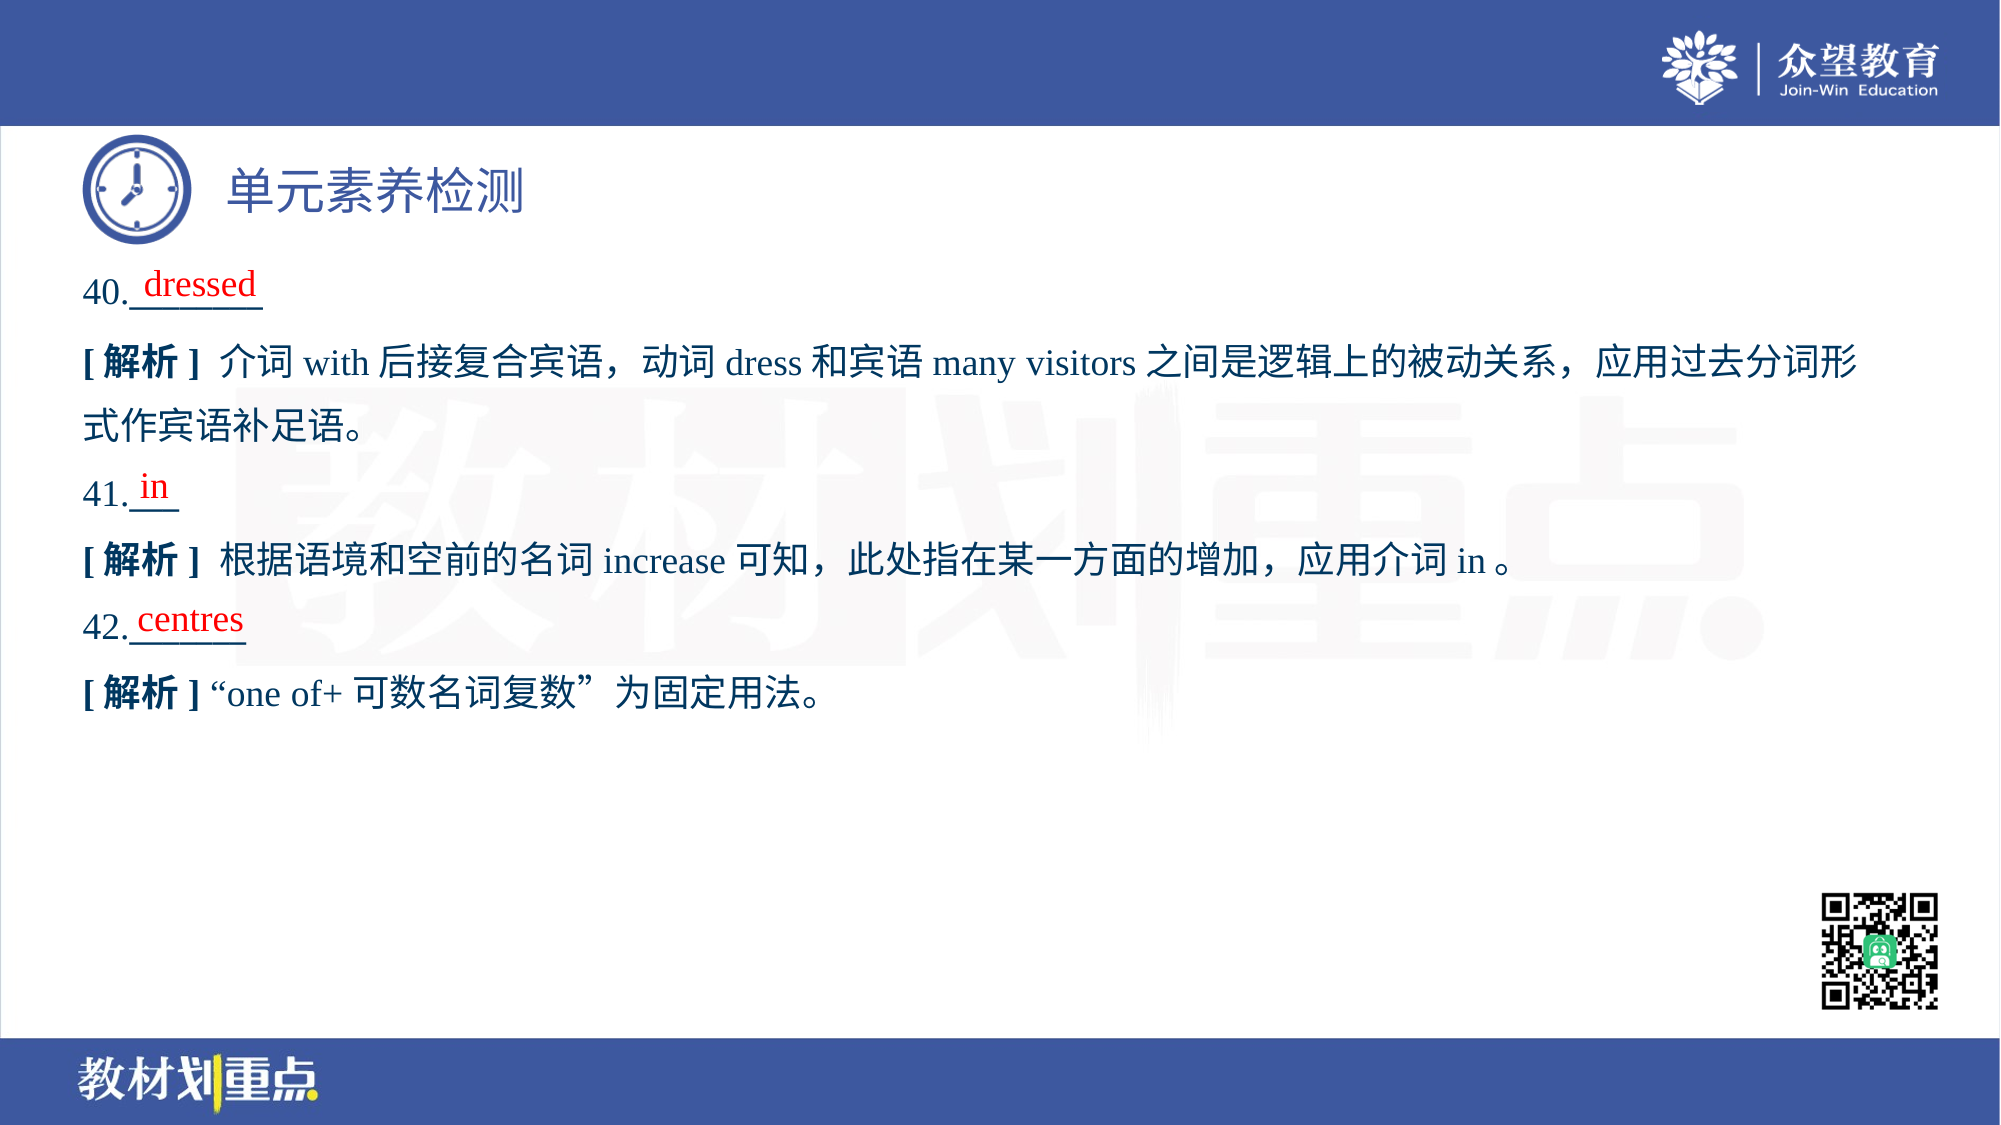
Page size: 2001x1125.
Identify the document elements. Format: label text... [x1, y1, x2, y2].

picture [0, 0, 2000, 1125]
text_box [解析] “one of+可数名词复数”为固定用法。 [82, 649, 1817, 707]
text_box 41.___ [82, 449, 1817, 508]
text_box [解析] 介词with后接复合宾语，动词dress和宾语many visitors之间是逻辑上的被动关系，应用过去分词形 式作宾语补足语。 [82, 313, 1817, 441]
text_box centres [123, 574, 258, 633]
text_box 42._______ [82, 582, 1817, 641]
text_box in [126, 441, 183, 500]
text_box 40.________ [82, 247, 1817, 306]
text_box dressed [130, 238, 271, 298]
text_box [解析] 根据语境和空前的名词increase可知，此处指在某一方面的增加，应用介词in。 [82, 516, 1817, 574]
